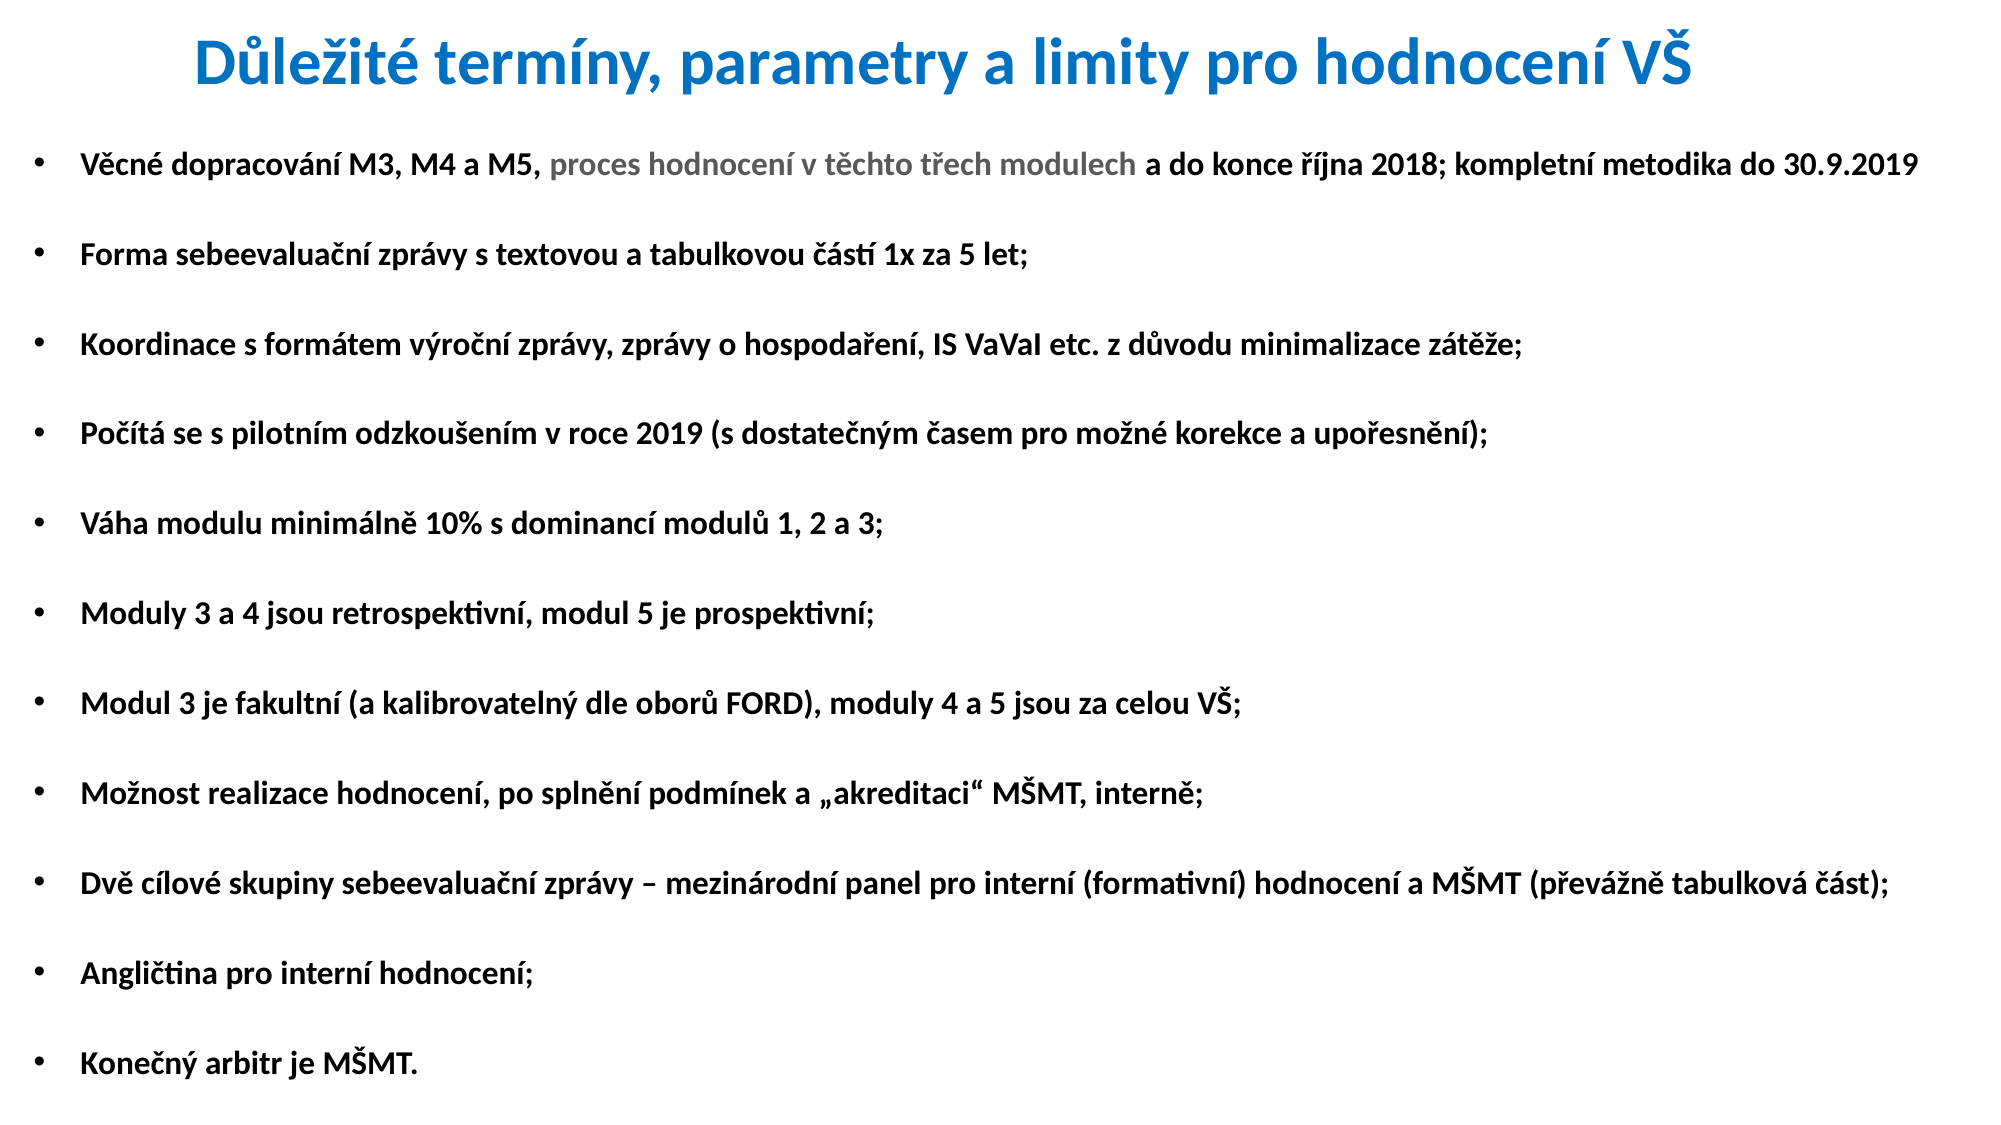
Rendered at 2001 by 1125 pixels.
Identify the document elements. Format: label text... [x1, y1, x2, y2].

text_box Důležité termíny, parametry a limity pro hodnocení VŠ [179, 11, 1710, 106]
text_box Věcné dopracování M3, M4 a M5, proces hodnocení v těchto třech modulech a do konce října 2018; kompletní metodika do 30.9.2019 Forma sebeevaluační zprávy s textovou a tabulkovou částí 1x za 5 let; Koordinace s formátem výroční zprávy, zprávy o hospodaření, IS VaVaI etc. z důvodu minimalizace zátěže; Počítá se s pilotním odzkoušením v roce 2019 (s dostatečným časem pro možné korekce a upořesnění); Váha modulu minimálně 10% s dominancí modulů 1, 2 a 3; Moduly 3 a 4 jsou retrospektivní, modul 5 je prospektivní; Modul 3 je fakultní (a kalibrovatelný dle oborů FORD), moduly 4 a 5 jsou za celou VŠ; Možnost realizace hodnocení, po splnění podmínek a „akreditaci“ MŠMT, interně; Dvě cílové skupiny sebeevaluační zprávy – mezinárodní panel pro interní (formativní) hodnocení a MŠMT (převážně tabulková část); Angličtina pro interní hodnocení; Konečný arbitr je MŠMT. [18, 134, 1962, 1125]
